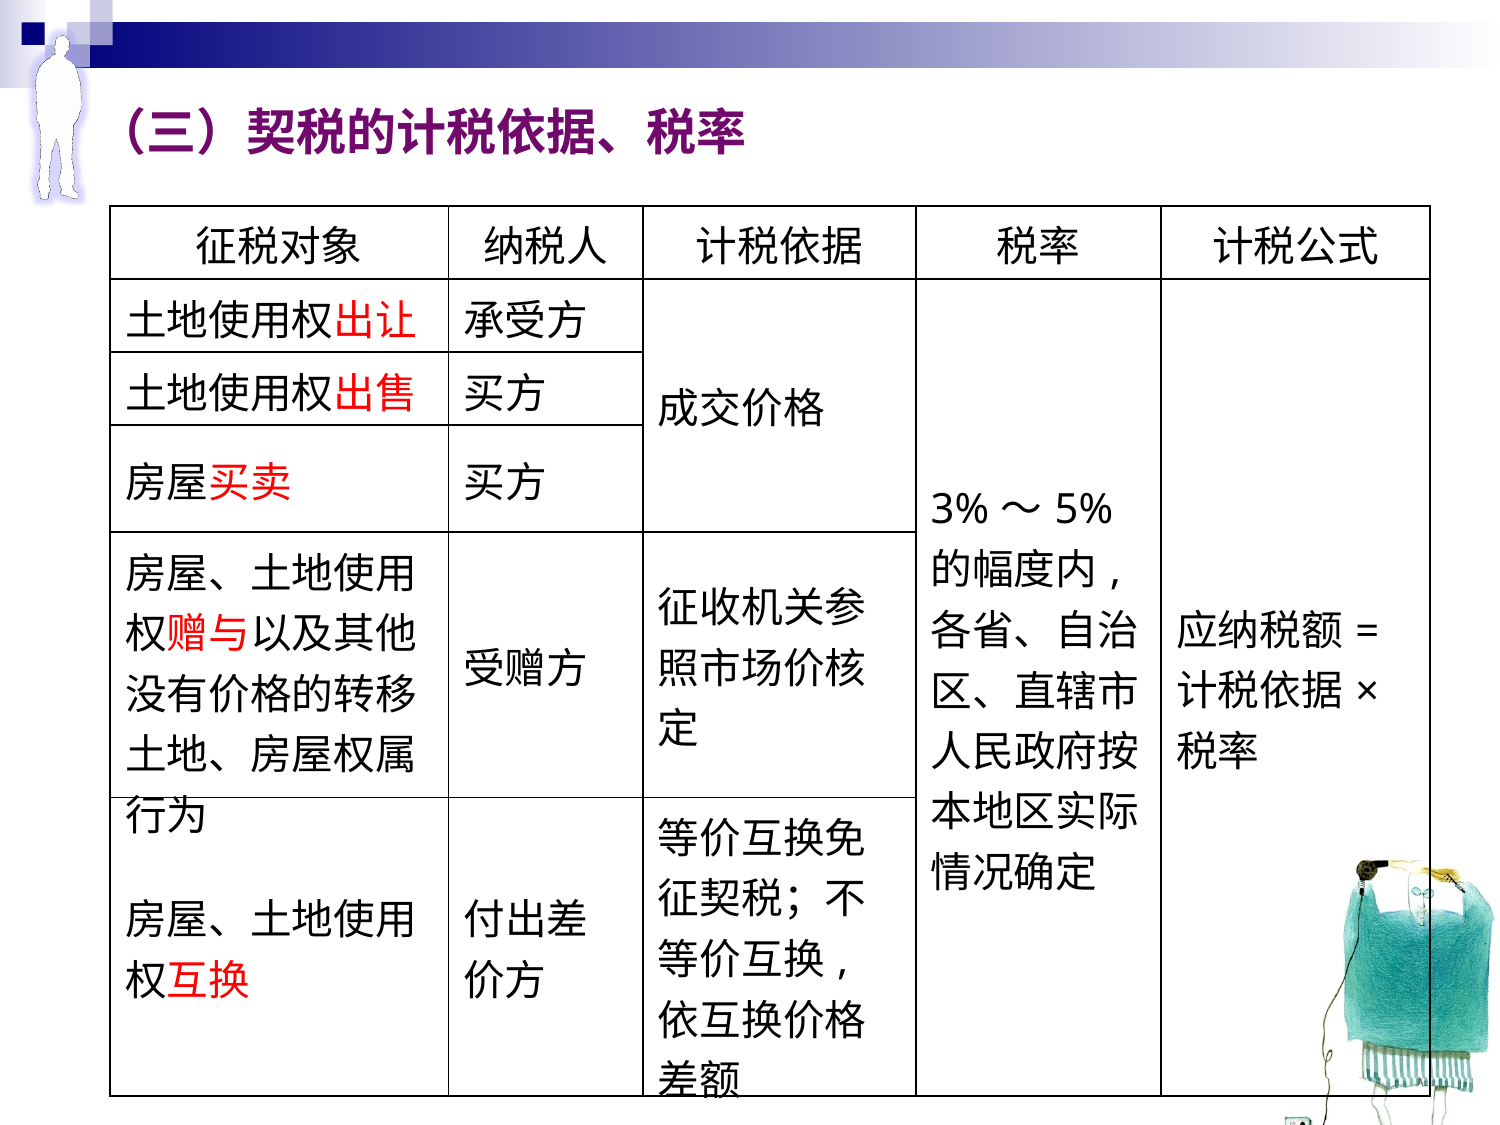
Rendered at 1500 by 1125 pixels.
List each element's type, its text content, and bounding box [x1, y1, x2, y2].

table_cell 3%～5%的幅度内,各省、自治区、直辖市人民政府按本地区实际情况确定 [917, 280, 1160, 1095]
table_cell 土地使用权出售 [111, 353, 448, 424]
table_cell 房屋、土地使用权赠与以及其他没有价格的转移土地、房屋权属行为 [111, 533, 448, 797]
picture [1277, 837, 1500, 1125]
table_cell 房屋、土地使用权互换 [111, 798, 448, 1095]
table_cell 房屋买卖 [111, 426, 448, 531]
table_cell 承受方 [449, 280, 642, 351]
text_box （三）契税的计税依据、税率 [82, 93, 1429, 168]
table_header 纳税人 [449, 207, 642, 278]
table_cell 土地使用权出让 [111, 280, 448, 351]
table_header 计税公式 [1162, 207, 1429, 278]
table_cell 付出差价方 [449, 798, 642, 1095]
picture [35, 35, 82, 200]
table_cell 受赠方 [449, 533, 642, 797]
table_header 税率 [917, 207, 1160, 278]
table_cell 等价互换免征契税；不等价互换,依互换价格差额 [644, 798, 915, 1095]
table_cell 应纳税额=计税依据×税率 [1162, 280, 1429, 1095]
table_cell 成交价格 [644, 280, 915, 531]
table_header 计税依据 [644, 207, 915, 278]
table_cell 买方 [449, 426, 642, 531]
table_header 征税对象 [111, 207, 448, 278]
table_cell 买方 [449, 353, 642, 424]
table_cell 征收机关参照市场价核定 [644, 533, 915, 797]
